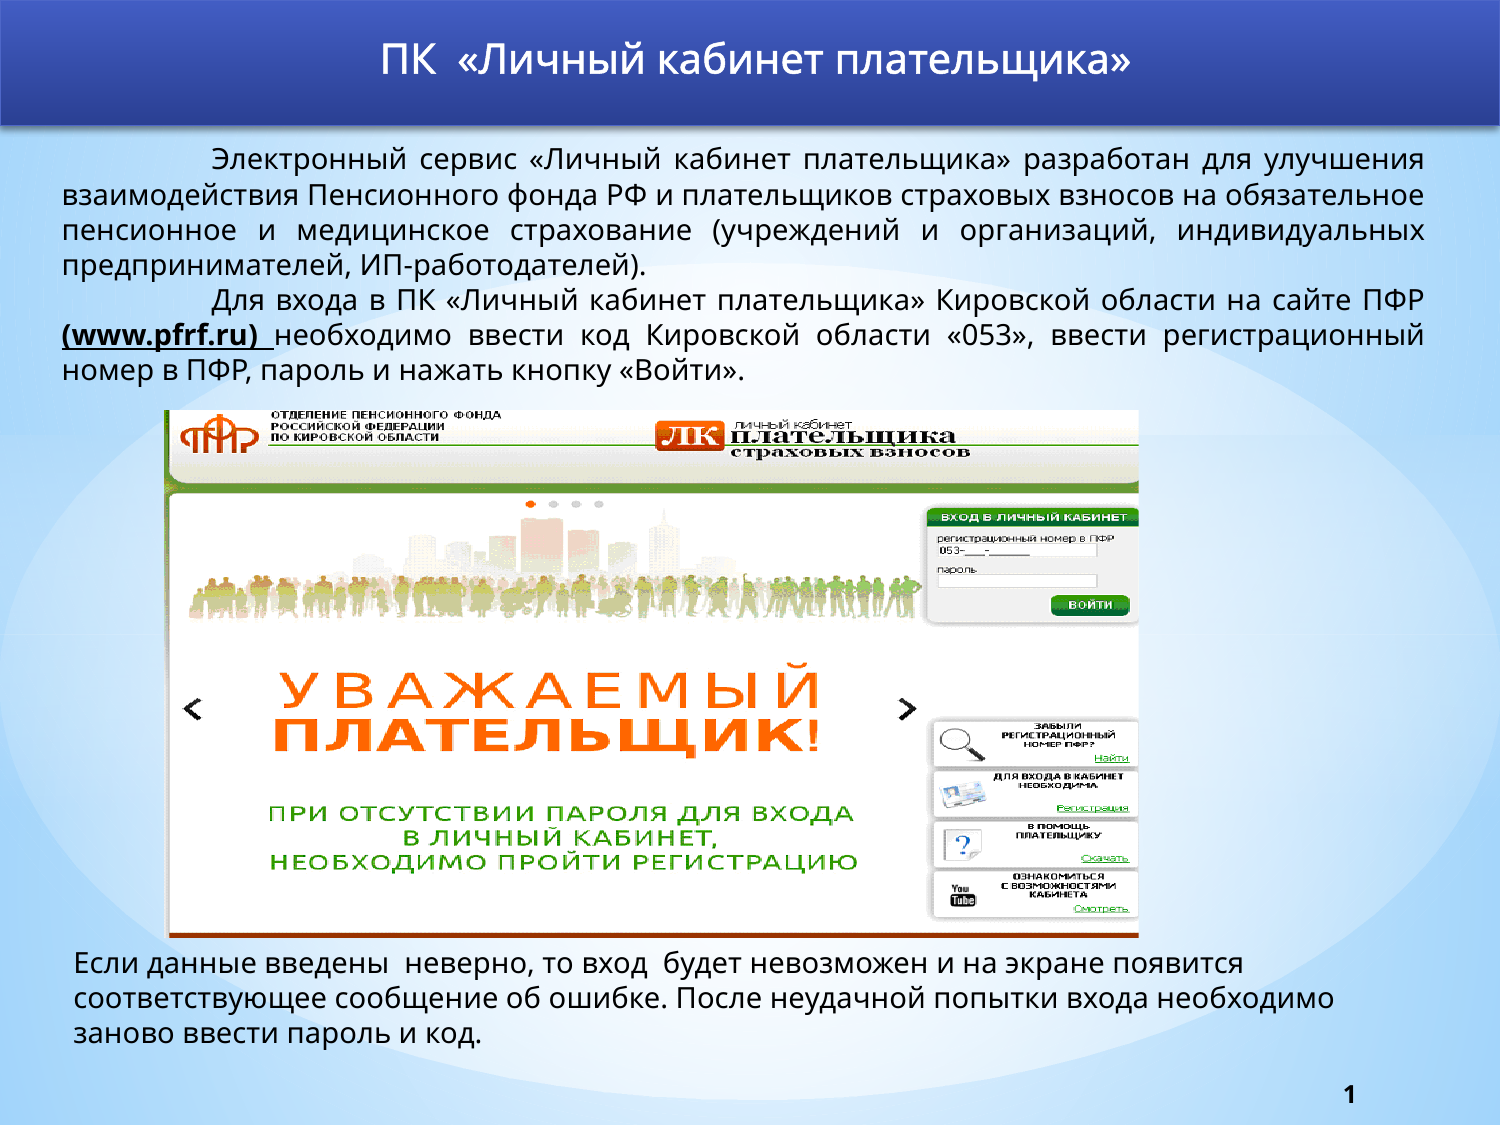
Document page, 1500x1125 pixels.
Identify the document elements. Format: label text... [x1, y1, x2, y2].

slide_number 1 [1200, 1065, 1500, 1125]
picture [163, 409, 1139, 938]
text_box ПК «Личный кабинет плательщика» [57, 24, 1454, 90]
text_box [0, 0, 1500, 126]
text_box Если данные введены неверно, то вход будет невозможен и на экране появится соответствующее сообщение об ошибке. После неудачной попытки входа необходимо заново ввести пароль и код. [58, 937, 1453, 1097]
text_box Электронный сервис «Личный кабинет плательщика» разработан для улучшения взаимодействия Пенсионного фонда РФ и плательщиков страховых взносов на обязательное пенсионное и медицинское страхование (учреждений и организаций, индивидуальных предпринимателей, ИП-работодателей). Для входа в ПК «Личный кабинет плательщика» Кировской области на сайте ПФР (www.pfrf.ru) необходимо ввести код Кировской области «053», ввести регистрационный номер в ПФР, пароль и нажать кнопку «Войти». [46, 128, 1441, 394]
